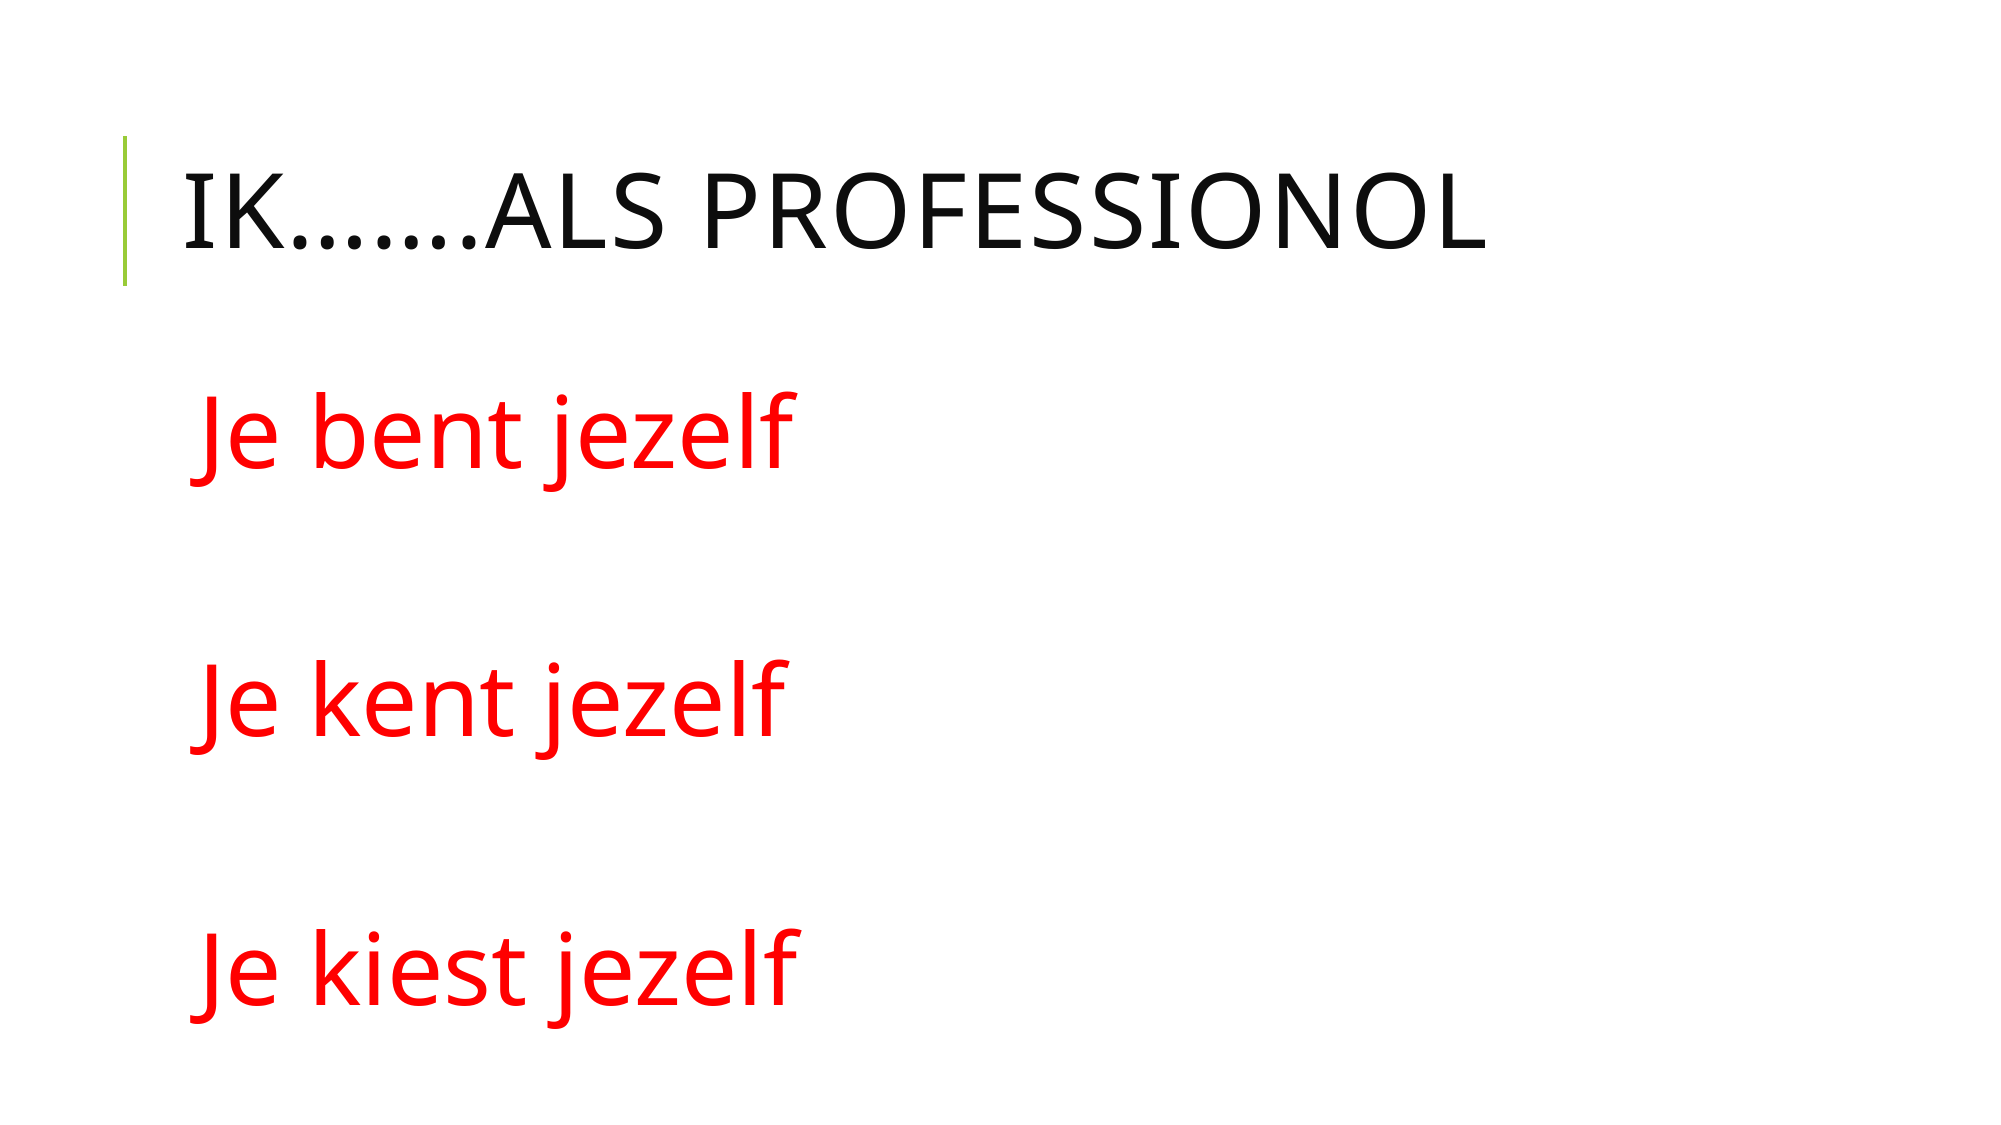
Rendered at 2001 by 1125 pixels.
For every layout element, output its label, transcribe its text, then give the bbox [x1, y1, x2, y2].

list Je bent jezelf Je kent jezelf Je kiest jezelf [168, 375, 1763, 1035]
title Ik…….als professionol [168, 96, 1763, 342]
